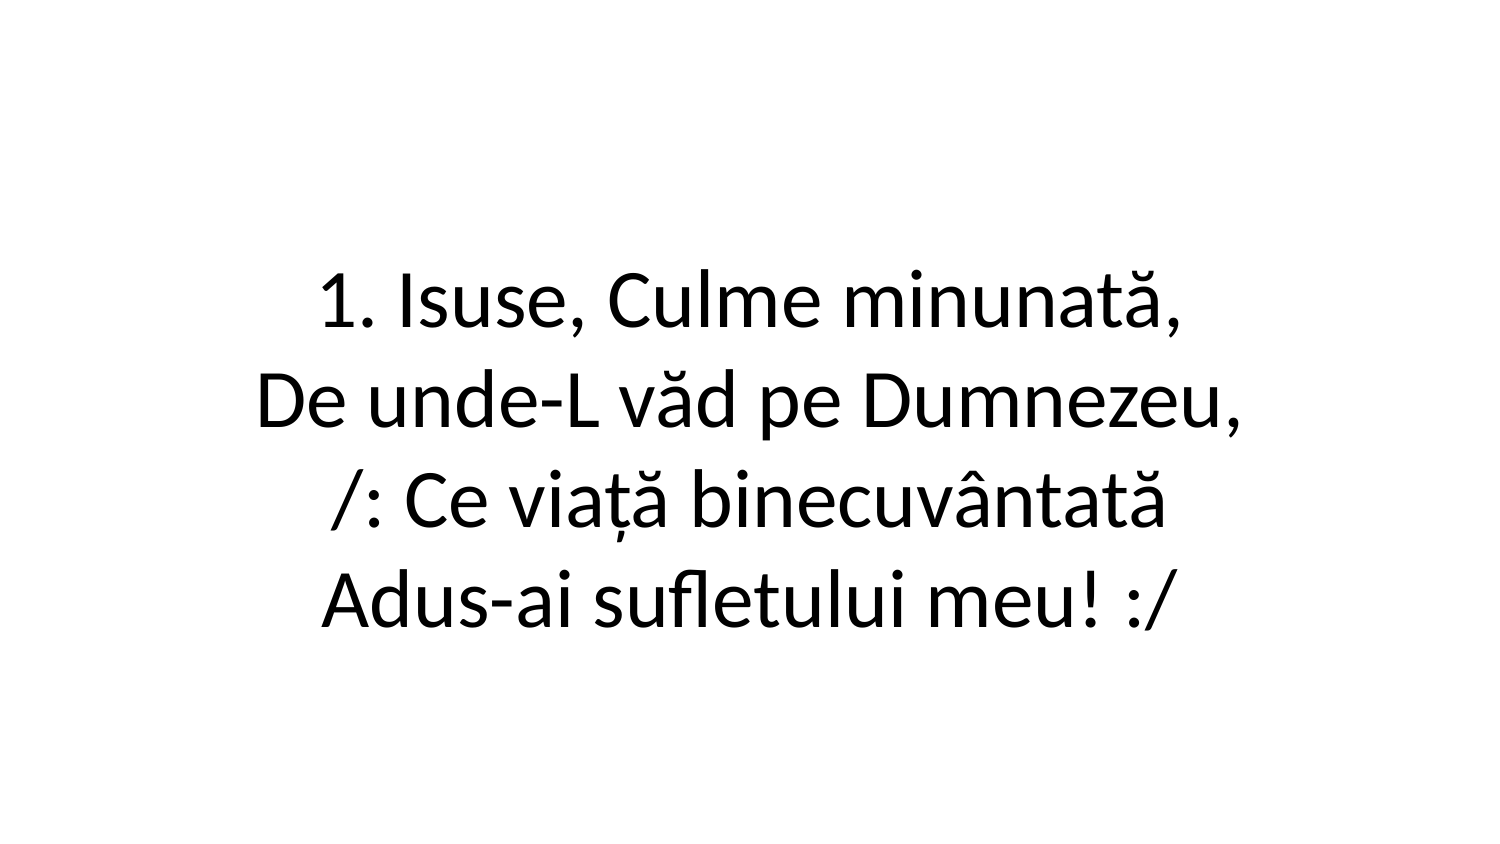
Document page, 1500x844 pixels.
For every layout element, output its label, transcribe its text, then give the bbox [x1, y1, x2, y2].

text_box 1. Isuse, Culme minunată, De unde-L văd pe Dumnezeu, /: Ce viață binecuvântată Adus-ai sufletului meu! :/ [240, 192, 1260, 652]
